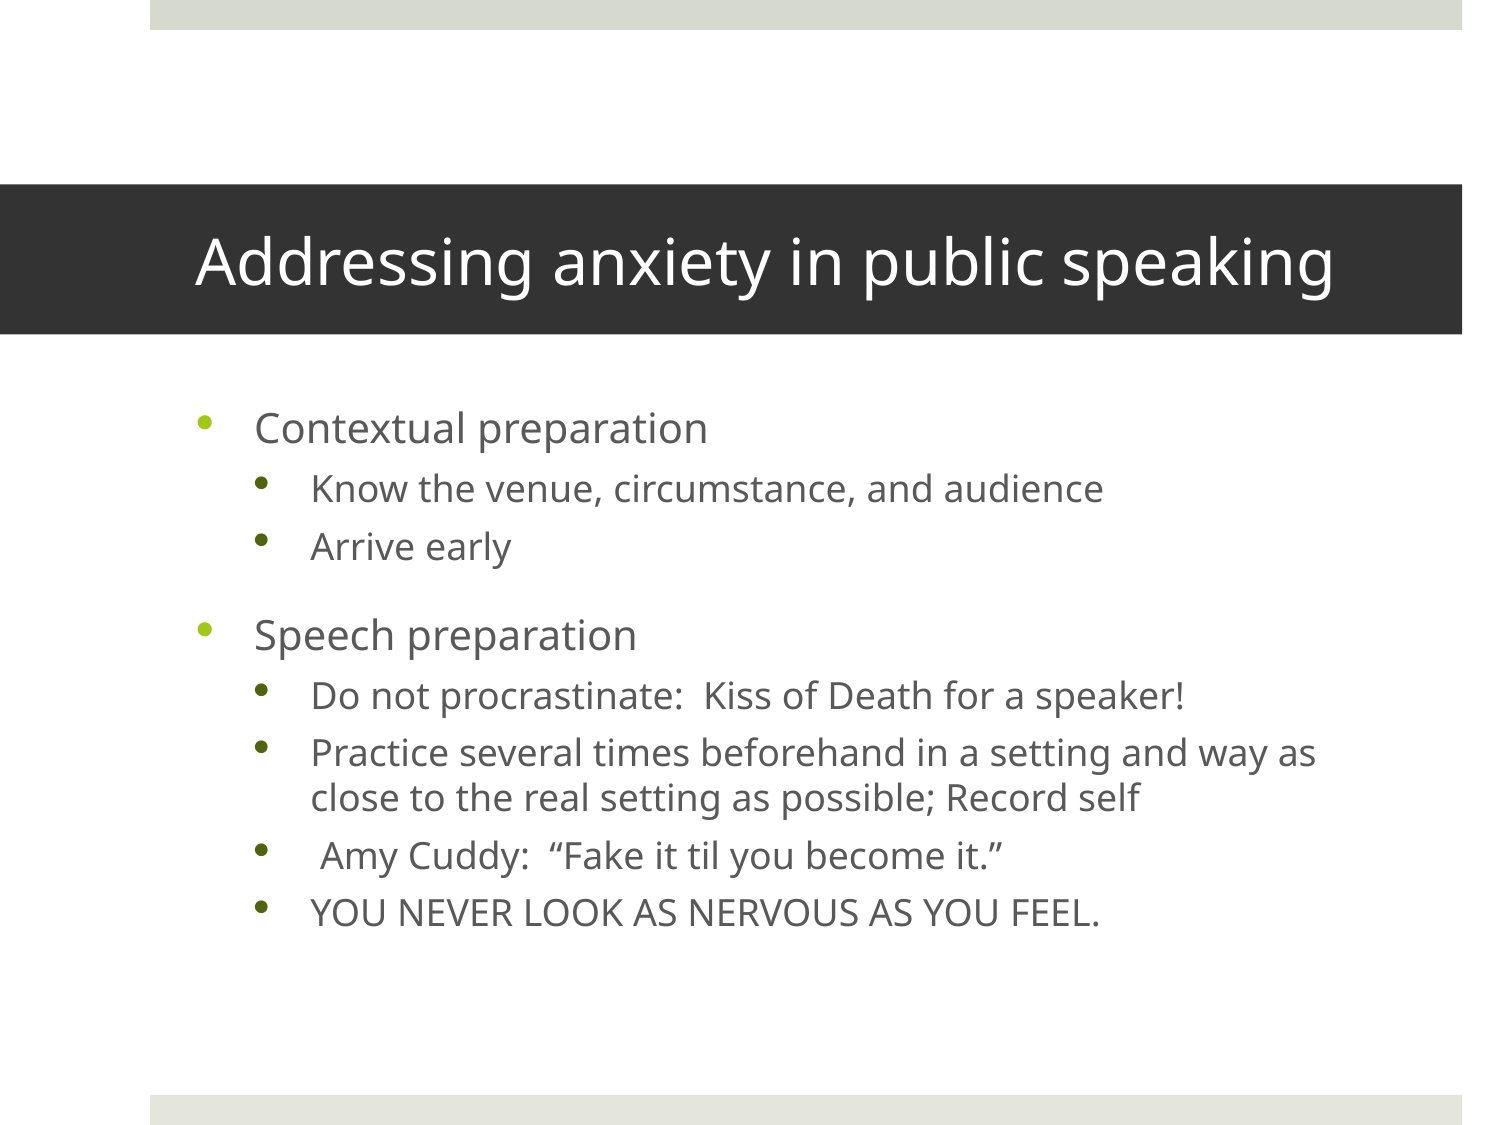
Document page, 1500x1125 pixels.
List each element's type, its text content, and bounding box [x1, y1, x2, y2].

title Addressing anxiety in public speaking [0, 184, 1463, 335]
list Contextual preparation Know the venue, circumstance, and audience Arrive early Speech preparation Do not procrastinate: Kiss of Death for a speaker! Practice several times beforehand in a setting and way as close to the real setting as possible; Record self Amy Cuddy: “Fake it til you become it.” YOU NEVER LOOK AS NERVOUS AS YOU FEEL. [182, 394, 1432, 1067]
